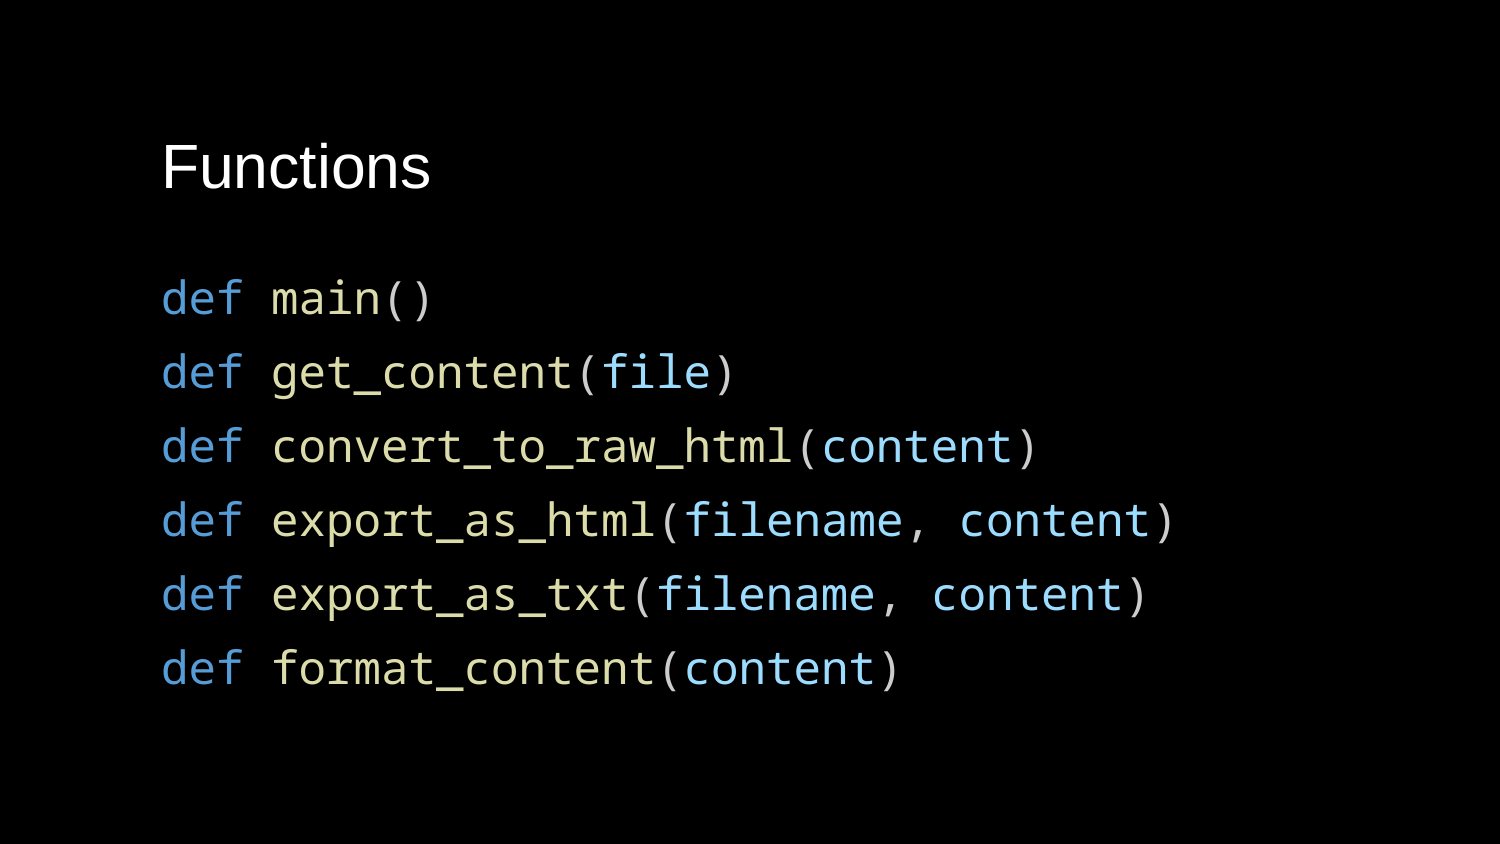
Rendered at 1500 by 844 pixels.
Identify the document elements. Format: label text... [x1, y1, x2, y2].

text_box Functions [146, 109, 749, 217]
text_box def main() def get_content(file) def convert_to_raw_html(content) def export_as_html(filename, content) def export_as_txt(filename, content) def format_content(content) [146, 209, 1354, 735]
